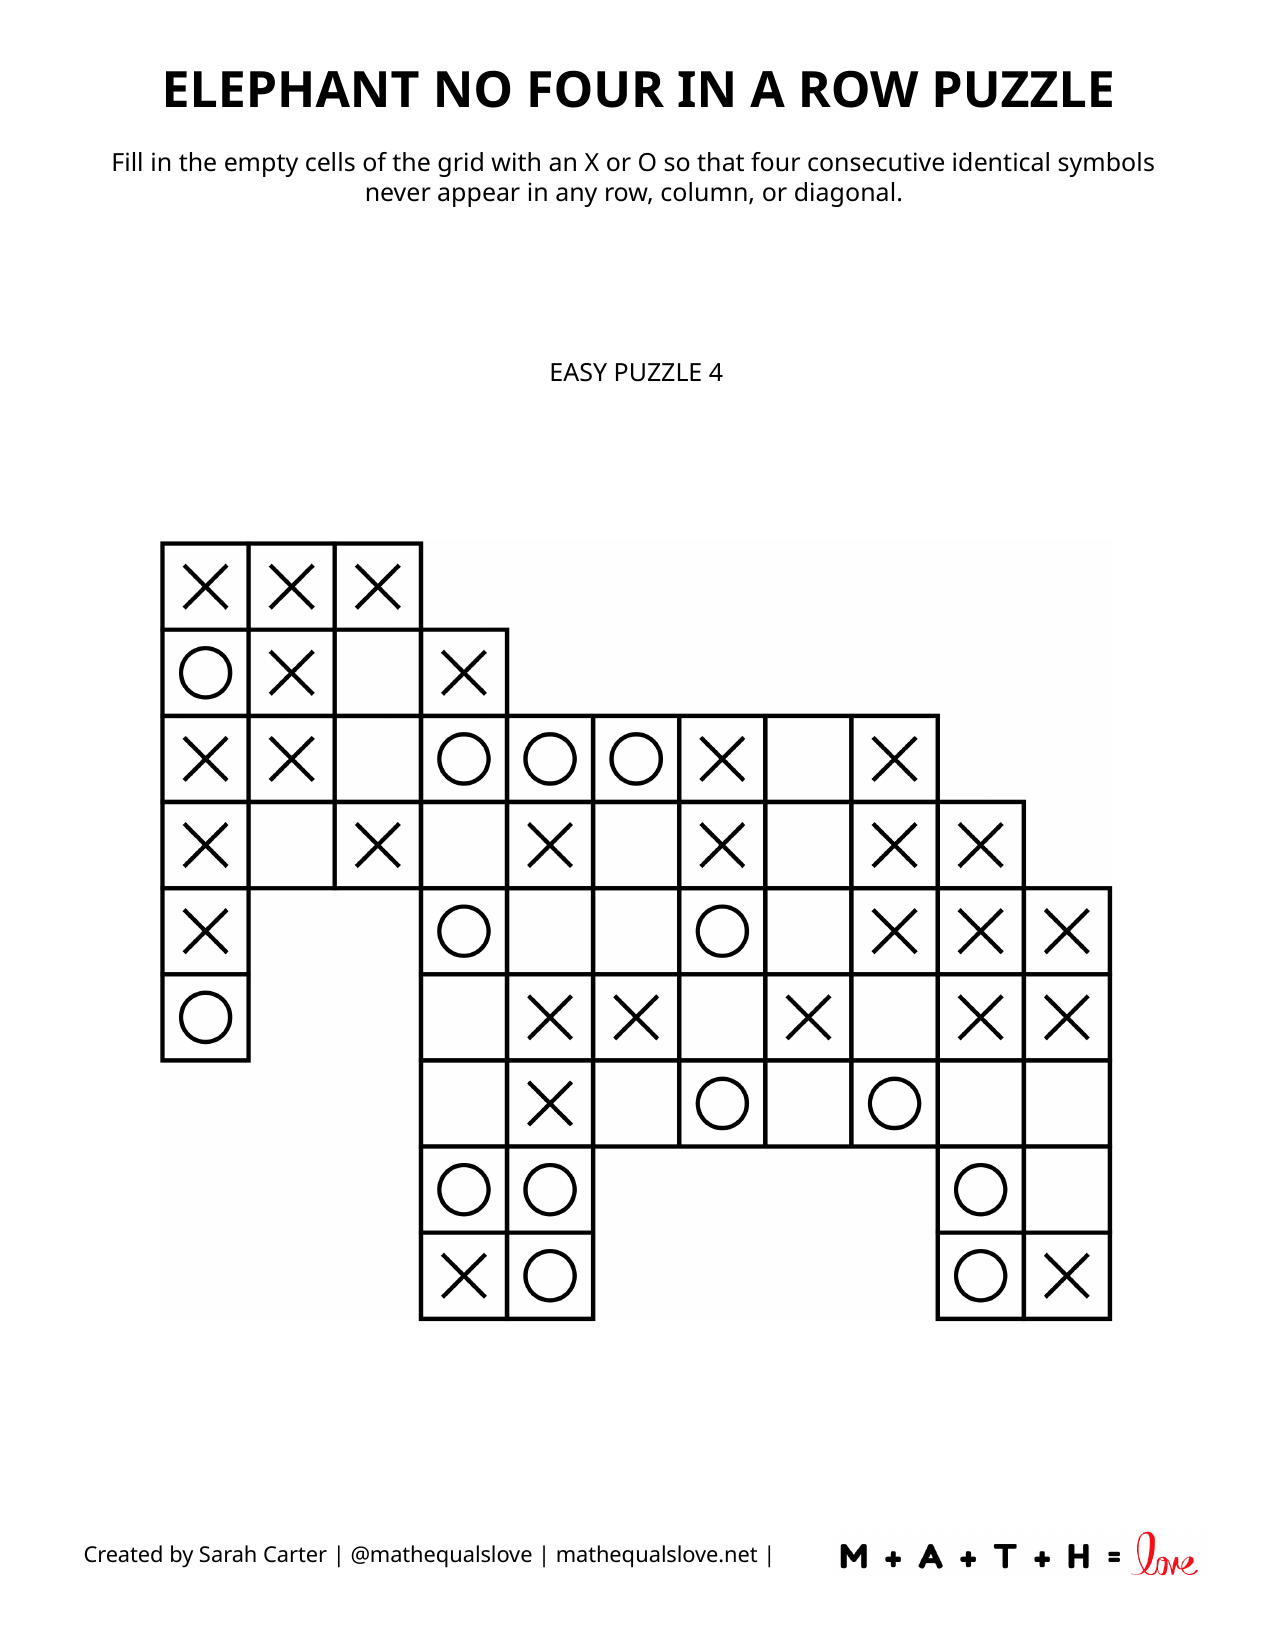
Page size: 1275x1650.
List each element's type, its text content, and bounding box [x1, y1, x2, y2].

text_box Created by Sarah Carter | @mathequalslove | mathequalslove.net | [68, 1533, 826, 1575]
text_box ELEPHANT NO FOUR IN A ROW PUZZLE [66, 49, 1211, 125]
picture [826, 1528, 1207, 1580]
text_box Fill in the empty cells of the grid with an X or O so that four consecutive identical symbols never appear in any row, column, or diagonal. [0, 139, 1275, 215]
picture [157, 538, 1115, 1324]
text_box EASY PUZZLE 4 [158, 356, 1115, 407]
